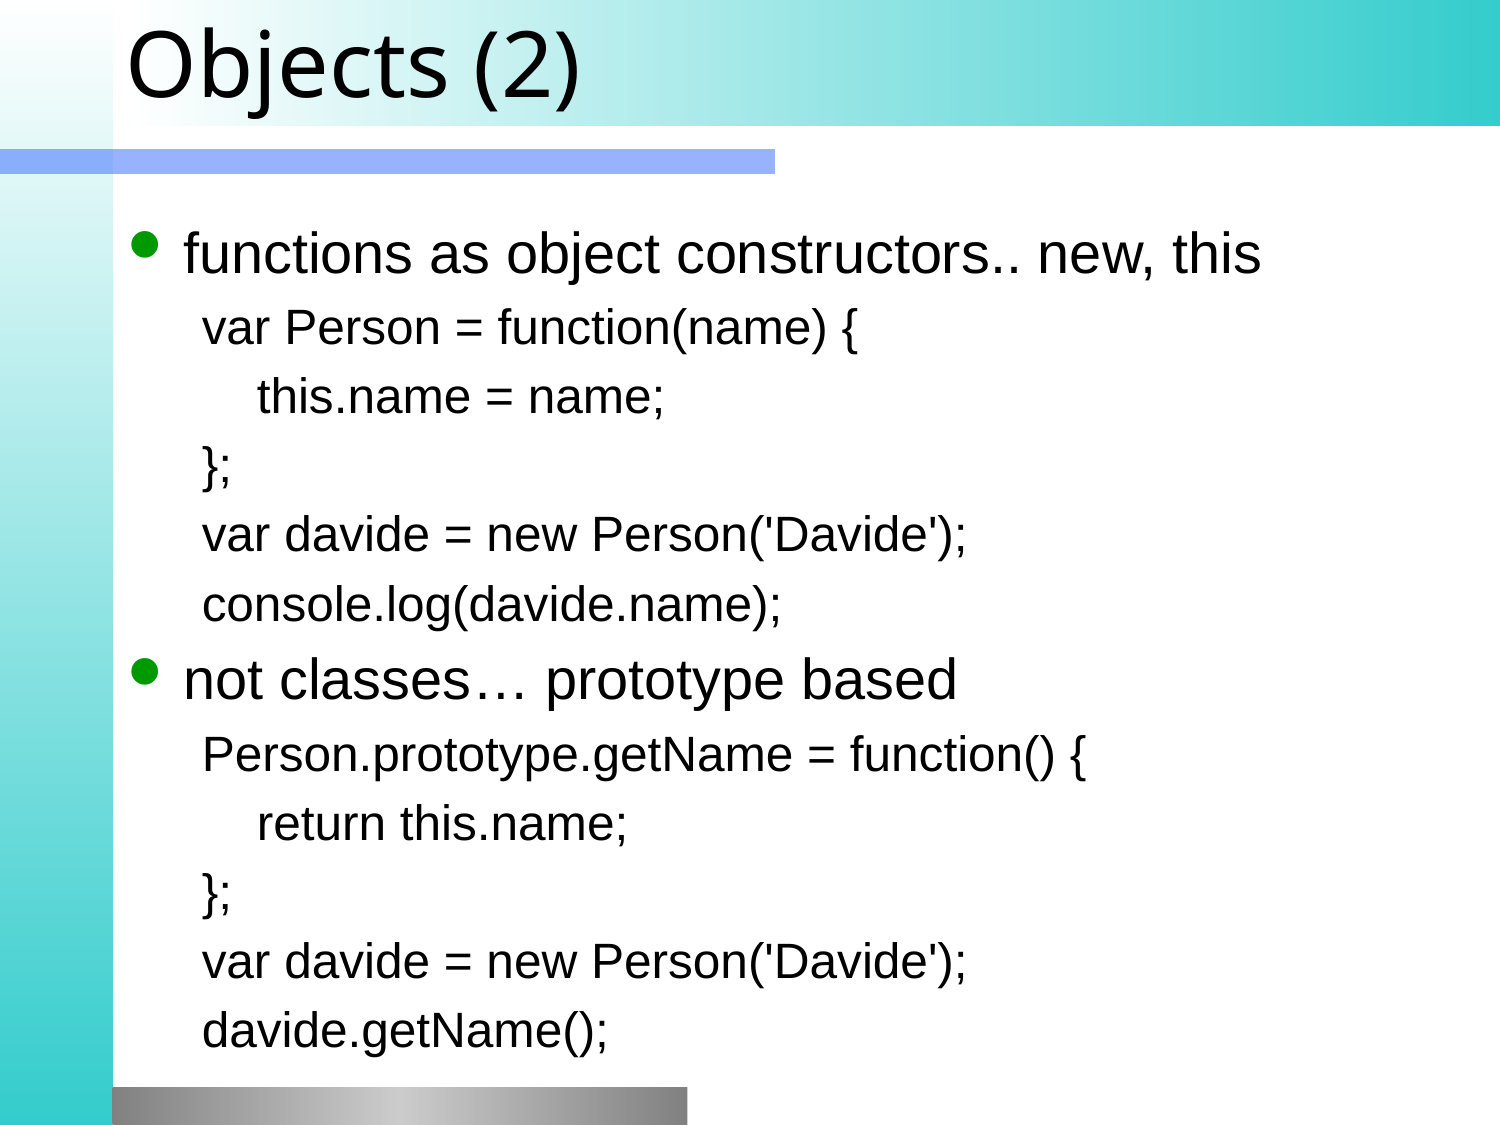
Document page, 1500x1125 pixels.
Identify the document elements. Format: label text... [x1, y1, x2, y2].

title Objects (2) [110, 0, 1424, 126]
list functions as object constructors.. new, this var Person = function(name) { this.name = name; }; var davide = new Person('Davide'); console.log(davide.name); not classes… prototype based Person.prototype.getName = function() { return this.name; }; var davide = new Person('Davide'); davide.getName(); [112, 207, 1388, 1073]
